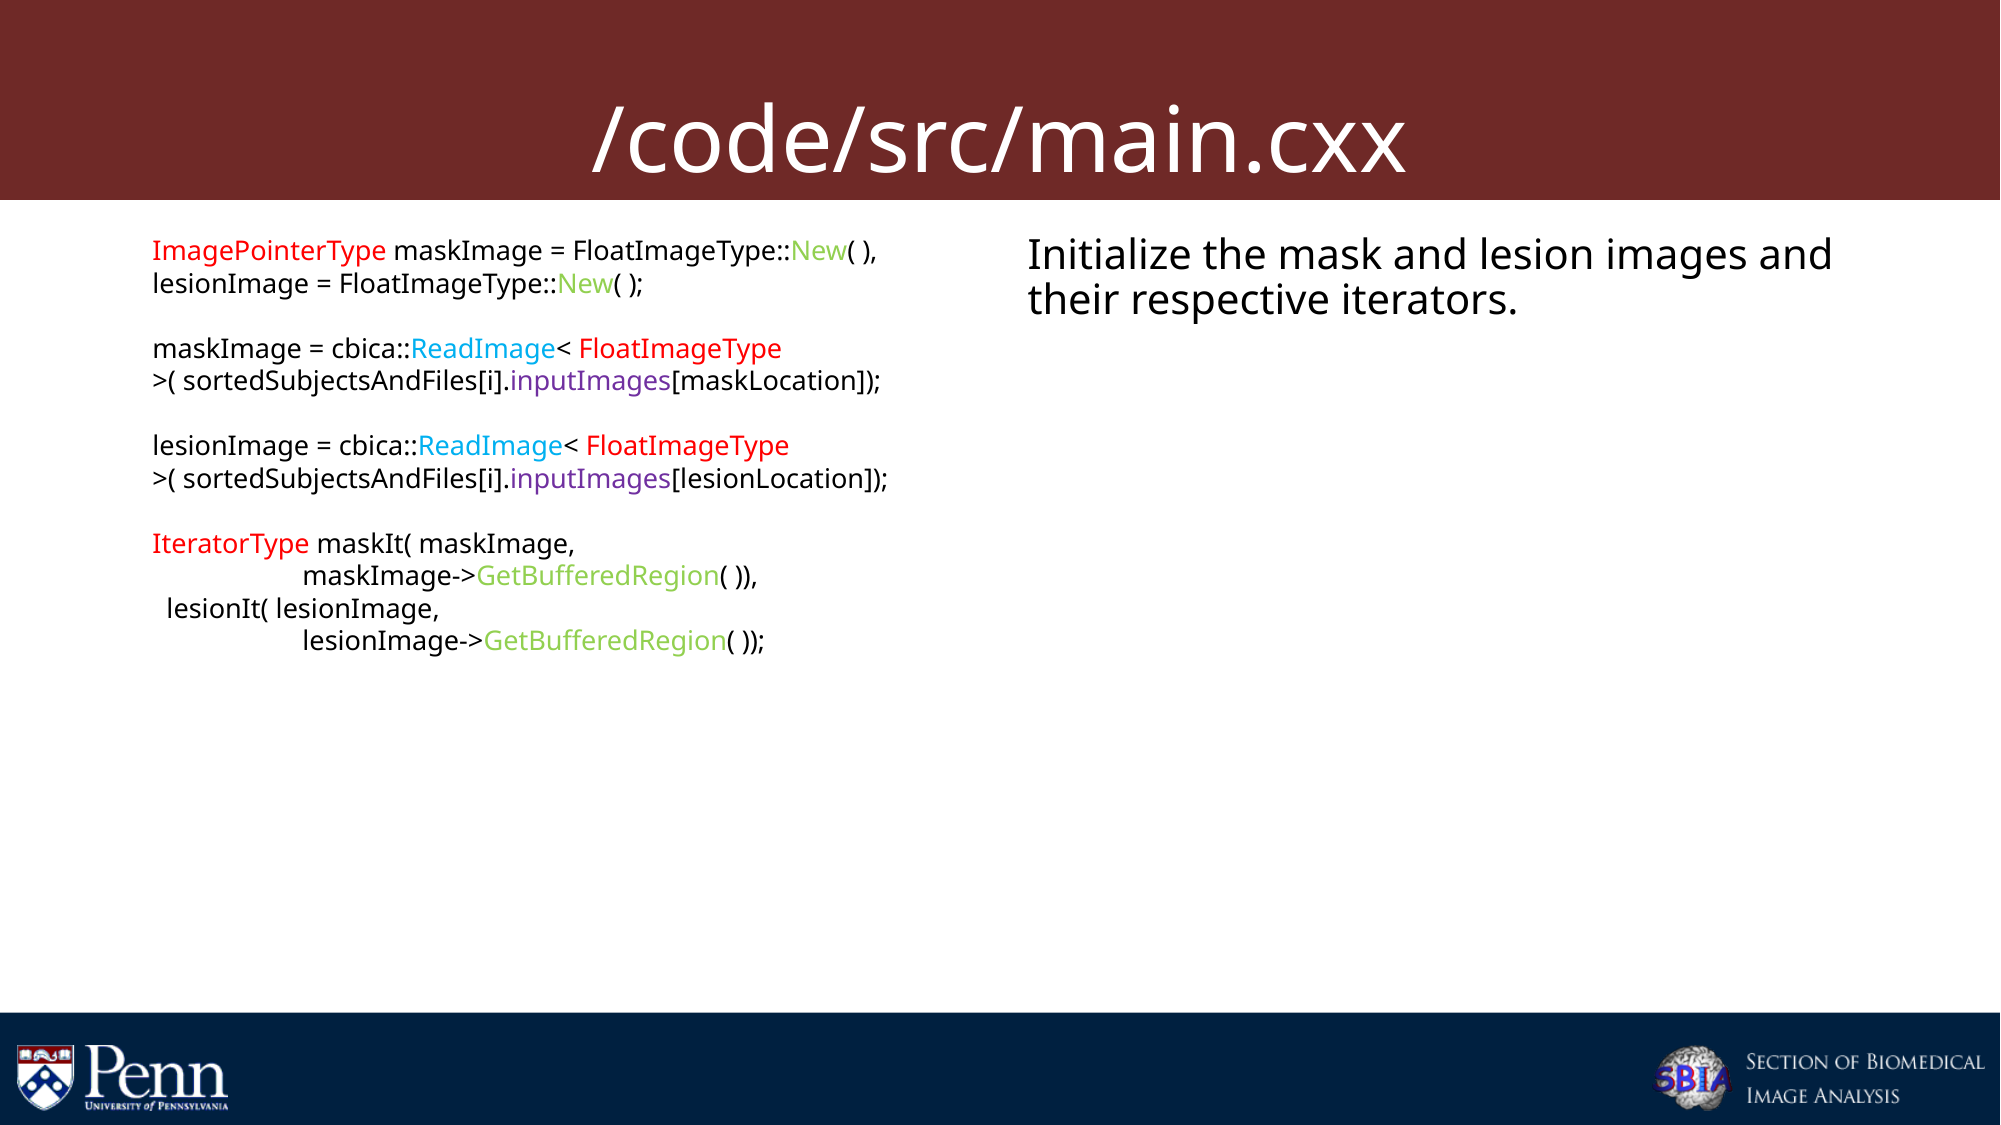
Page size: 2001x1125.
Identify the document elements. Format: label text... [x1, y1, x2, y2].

list Initialize the mask and lesion images and their respective iterators. [1012, 226, 1863, 987]
list ImagePointerType maskImage = FloatImageType::New( ), lesionImage = FloatImageType::New( ); maskImage = cbica::ReadImage< FloatImageType >( sortedSubjectsAndFiles[i].inputImages[maskLocation]); lesionImage = cbica::ReadImage< FloatImageType >( sortedSubjectsAndFiles[i].inputImages[lesionLocation]); IteratorType maskIt( maskImage, maskImage->GetBufferedRegion( )), lesionIt( lesionImage, lesionImage->GetBufferedRegion( )); cv::Mat training_data, labels; [137, 226, 985, 987]
picture [1652, 1044, 1985, 1112]
title /code/src/main.cxx [137, 0, 1863, 200]
picture [17, 1045, 228, 1111]
